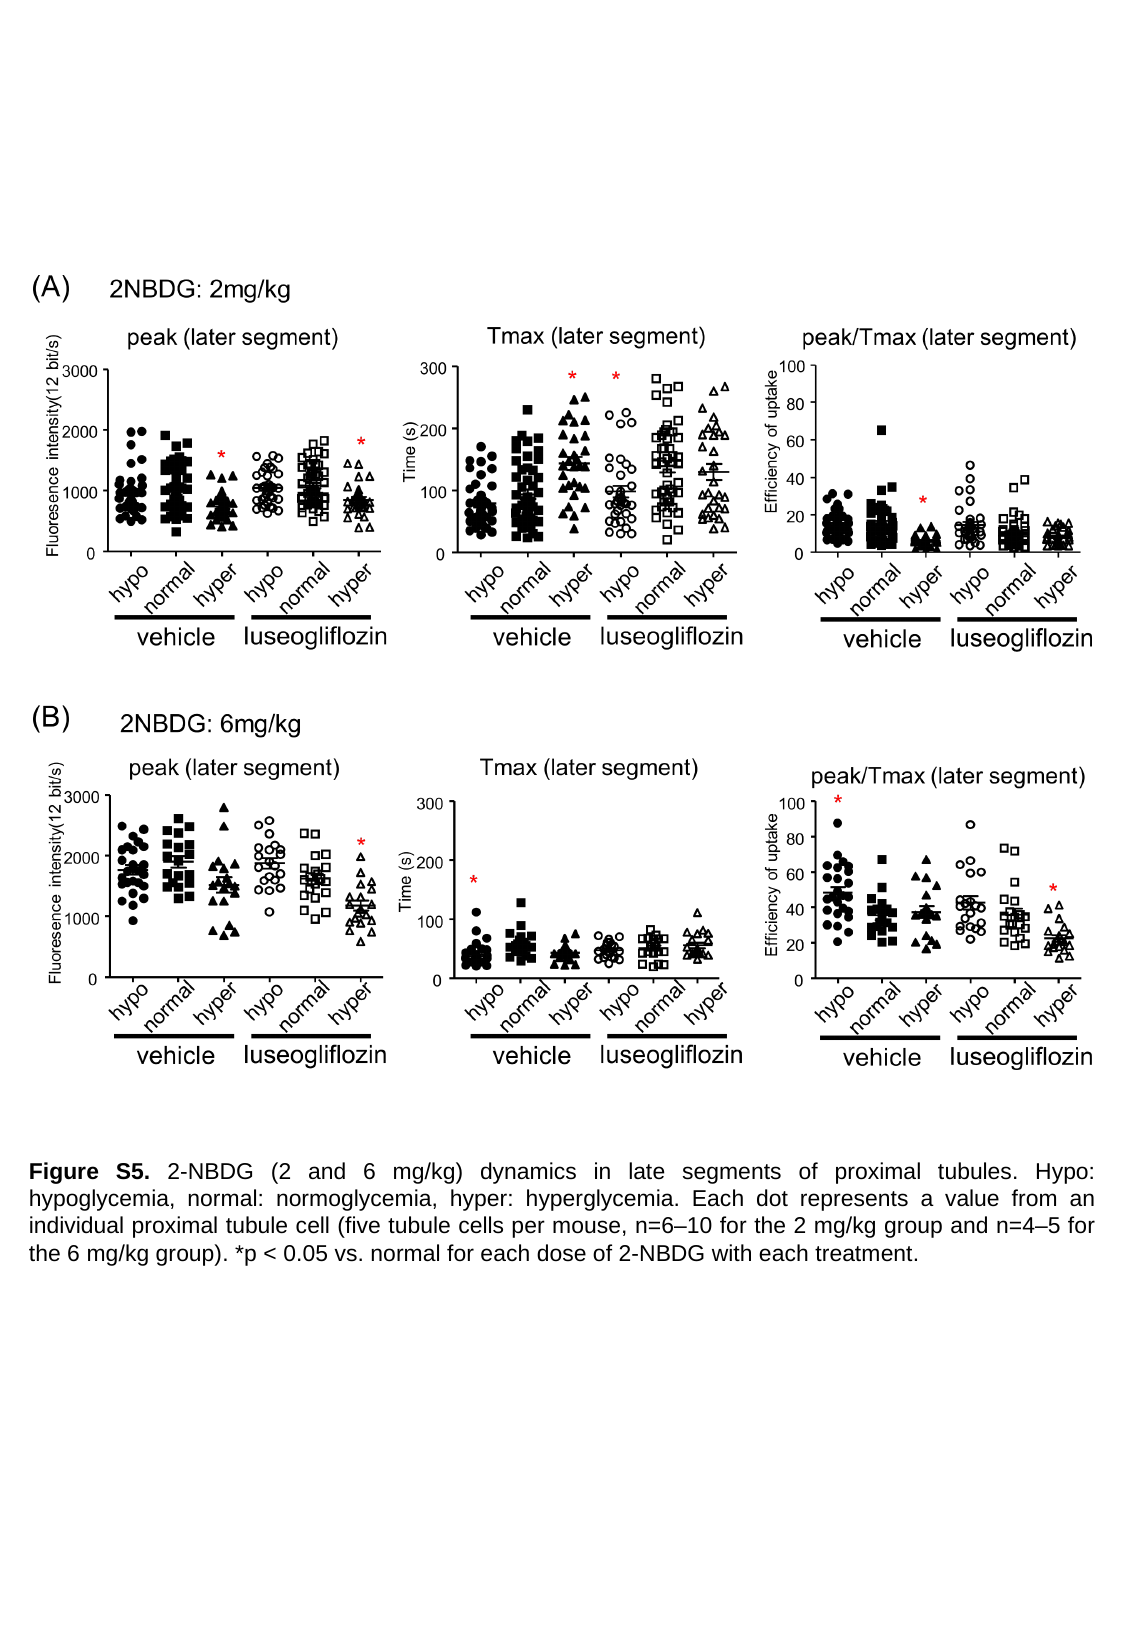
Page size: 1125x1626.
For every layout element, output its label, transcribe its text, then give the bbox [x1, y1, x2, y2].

text_box Figure S5. 2-NBDG (2 and 6 mg/kg) dynamics in late segments of proximal tubules. Hypo: hypoglycemia, normal: normoglycemia, hyper: hyperglycemia. Each dot represents a value from an individual proximal tubule cell (five tubule cells per mouse, n=6–10 for the 2 mg/kg group and n=4–5 for the 6 mg/kg group). *p < 0.05 vs. normal for each dose of 2-NBDG with each treatment. [14, 1148, 1111, 1274]
picture [33, 275, 1092, 1070]
